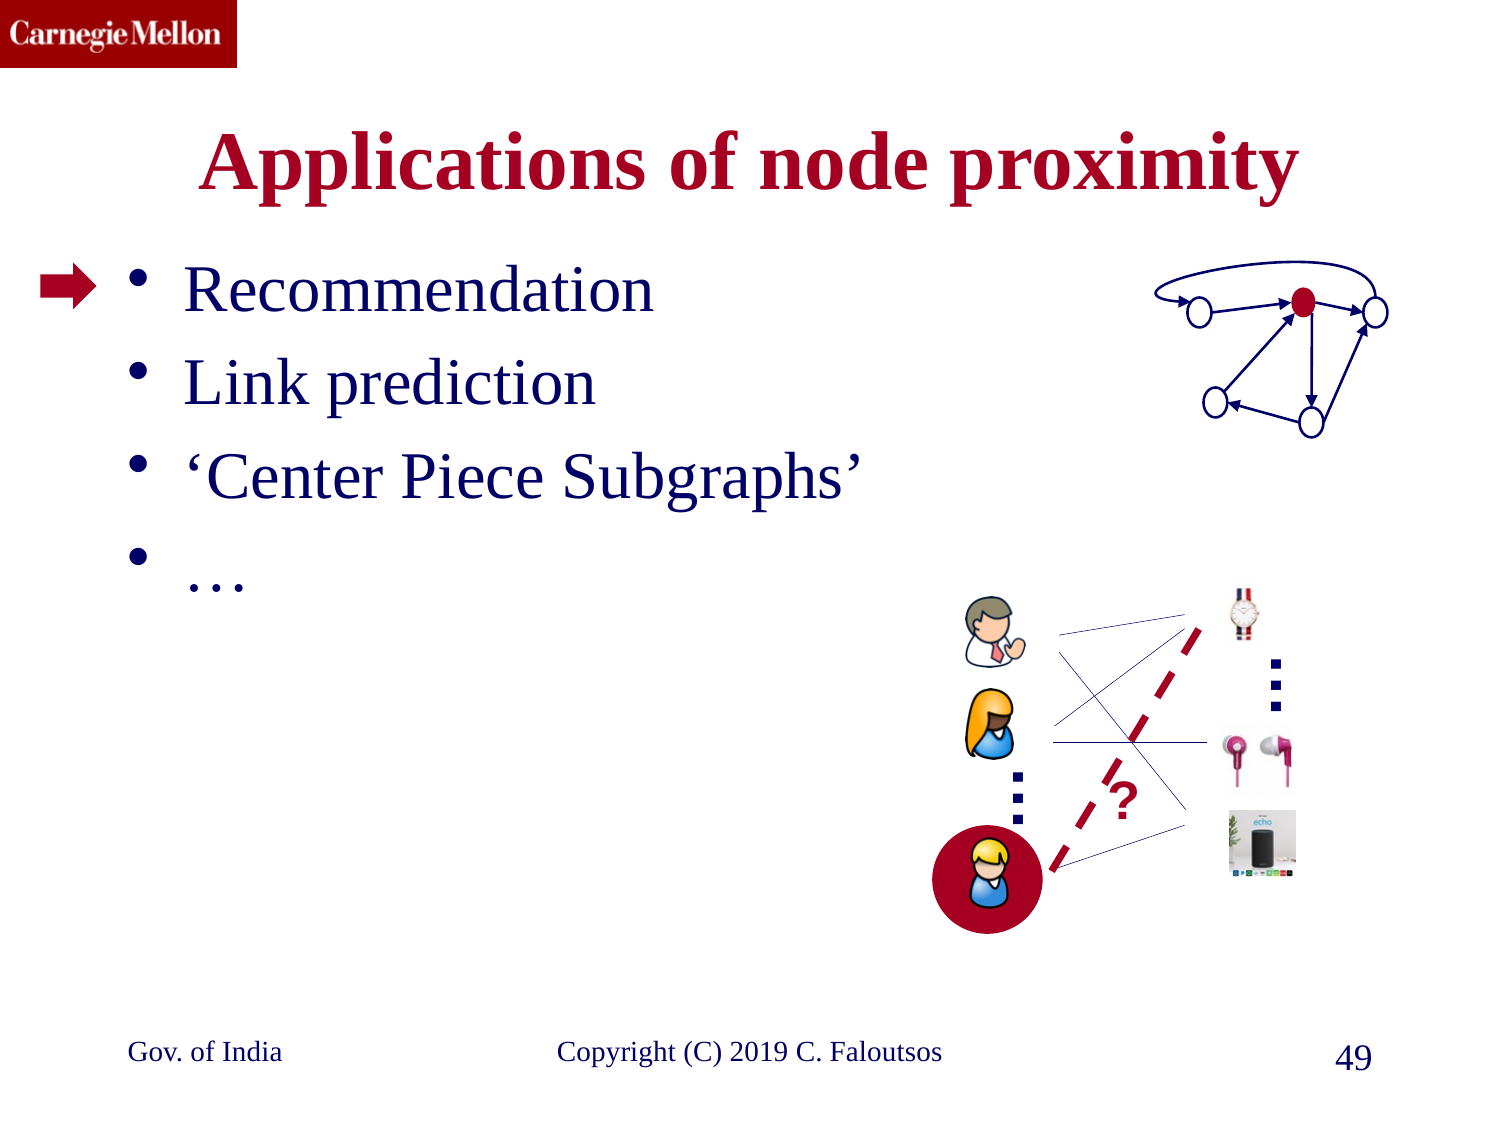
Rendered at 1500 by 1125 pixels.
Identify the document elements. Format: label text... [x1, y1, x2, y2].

footer Copyright (C) 2019 C. Faloutsos [512, 1024, 988, 1101]
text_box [1187, 287, 1388, 438]
picture [0, 0, 237, 68]
slide_number Gov. of India [112, 1024, 426, 1101]
slide_number 49 [1074, 1024, 1388, 1101]
title Applications of node proximity [112, 99, 1388, 213]
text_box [1051, 614, 1208, 872]
text_box [40, 262, 97, 310]
list Recommendation Link prediction ‘Center Piece Subgraphs’ … [112, 237, 1388, 1001]
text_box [854, 577, 1346, 910]
